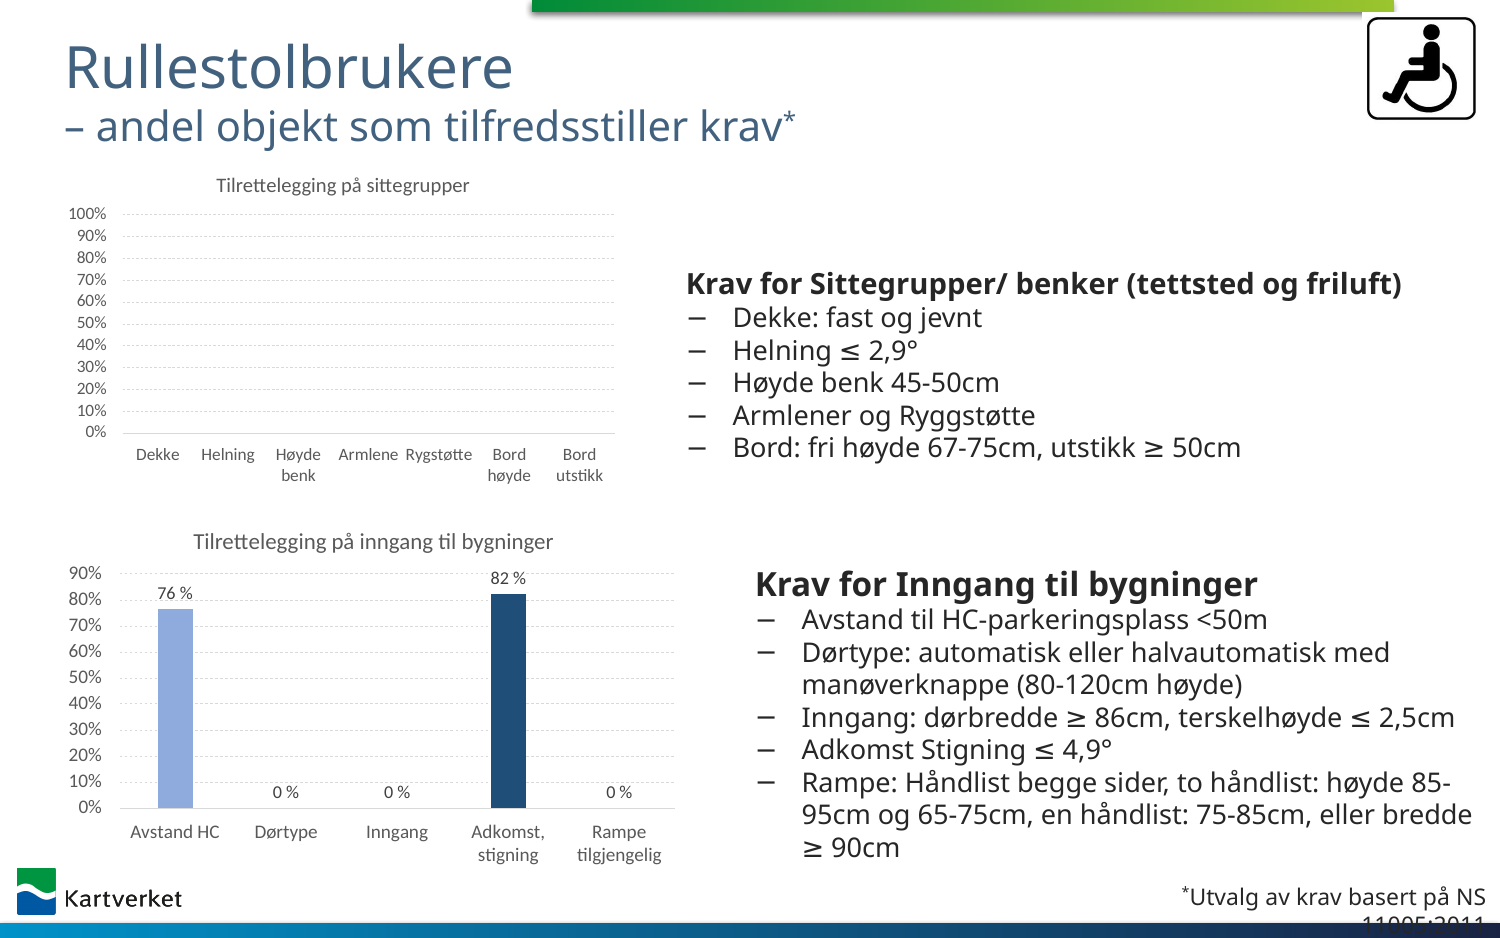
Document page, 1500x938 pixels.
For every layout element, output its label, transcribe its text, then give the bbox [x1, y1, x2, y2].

text_box *Utvalg av krav basert på NS 11005:2011 [1068, 873, 1500, 938]
text_box Krav for Sittegrupper/ benker (tettsted og friluft) Dekke: fast og jevnt Helning ≤ 2,9° Høyde benk 45-50cm Armlener og Ryggstøtte Bord: fri høyde 67-75cm, utstikk ≥ 50cm [670, 258, 1418, 471]
picture [1362, 12, 1481, 126]
text_box Krav for Inngang til bygninger Avstand til HC-parkeringsplass <50m Dørtype: automatisk eller halvautomatisk med manøverknappe (80-120cm høyde) Inngang: dørbredde ≥ 86cm, terskelhøyde ≤ 2,5cm Adkomst Stigning ≤ 4,9° Rampe: Håndlist begge sider, to håndlist: høyde 85-95cm og 65-75cm, en håndlist: 75-85cm, eller bredde ≥ 90cm [740, 555, 1491, 870]
picture [62, 166, 625, 492]
picture [62, 520, 686, 874]
text_box Rullestolbrukere – andel objekt som tilfredsstiller krav* [49, 25, 1431, 158]
